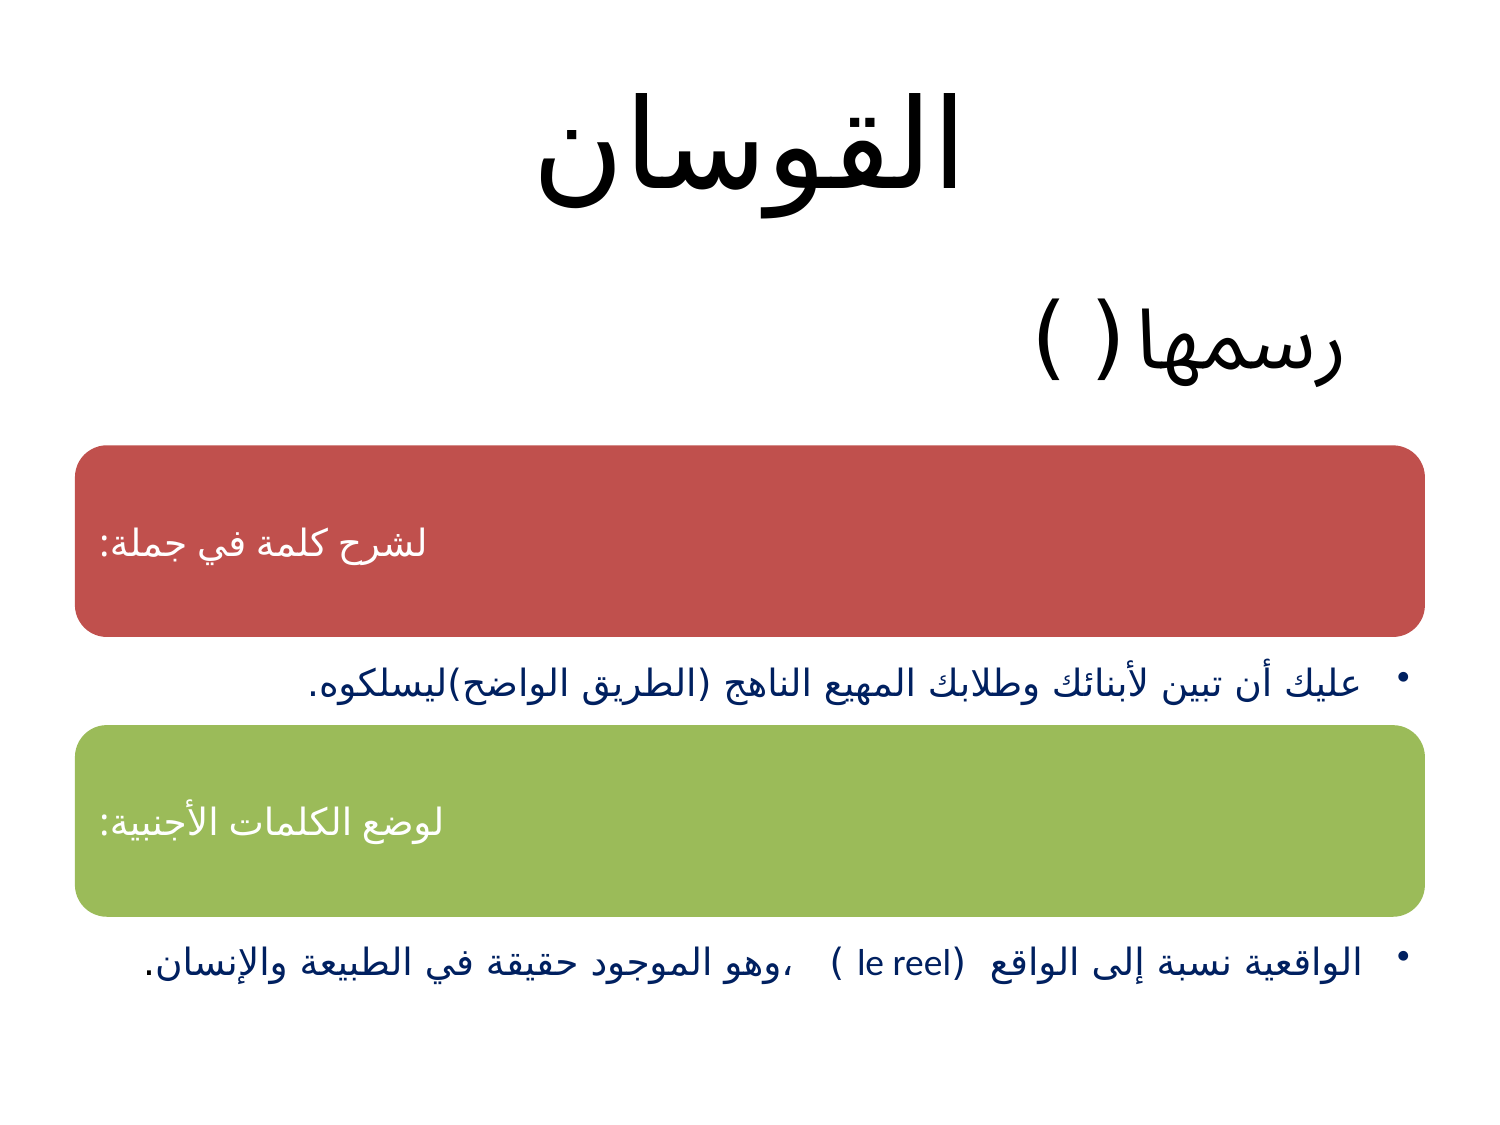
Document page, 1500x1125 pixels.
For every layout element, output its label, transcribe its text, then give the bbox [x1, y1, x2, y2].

title القوسان [75, 45, 1425, 233]
text_box رسمها ( ) [992, 269, 1362, 395]
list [74, 445, 1426, 1006]
